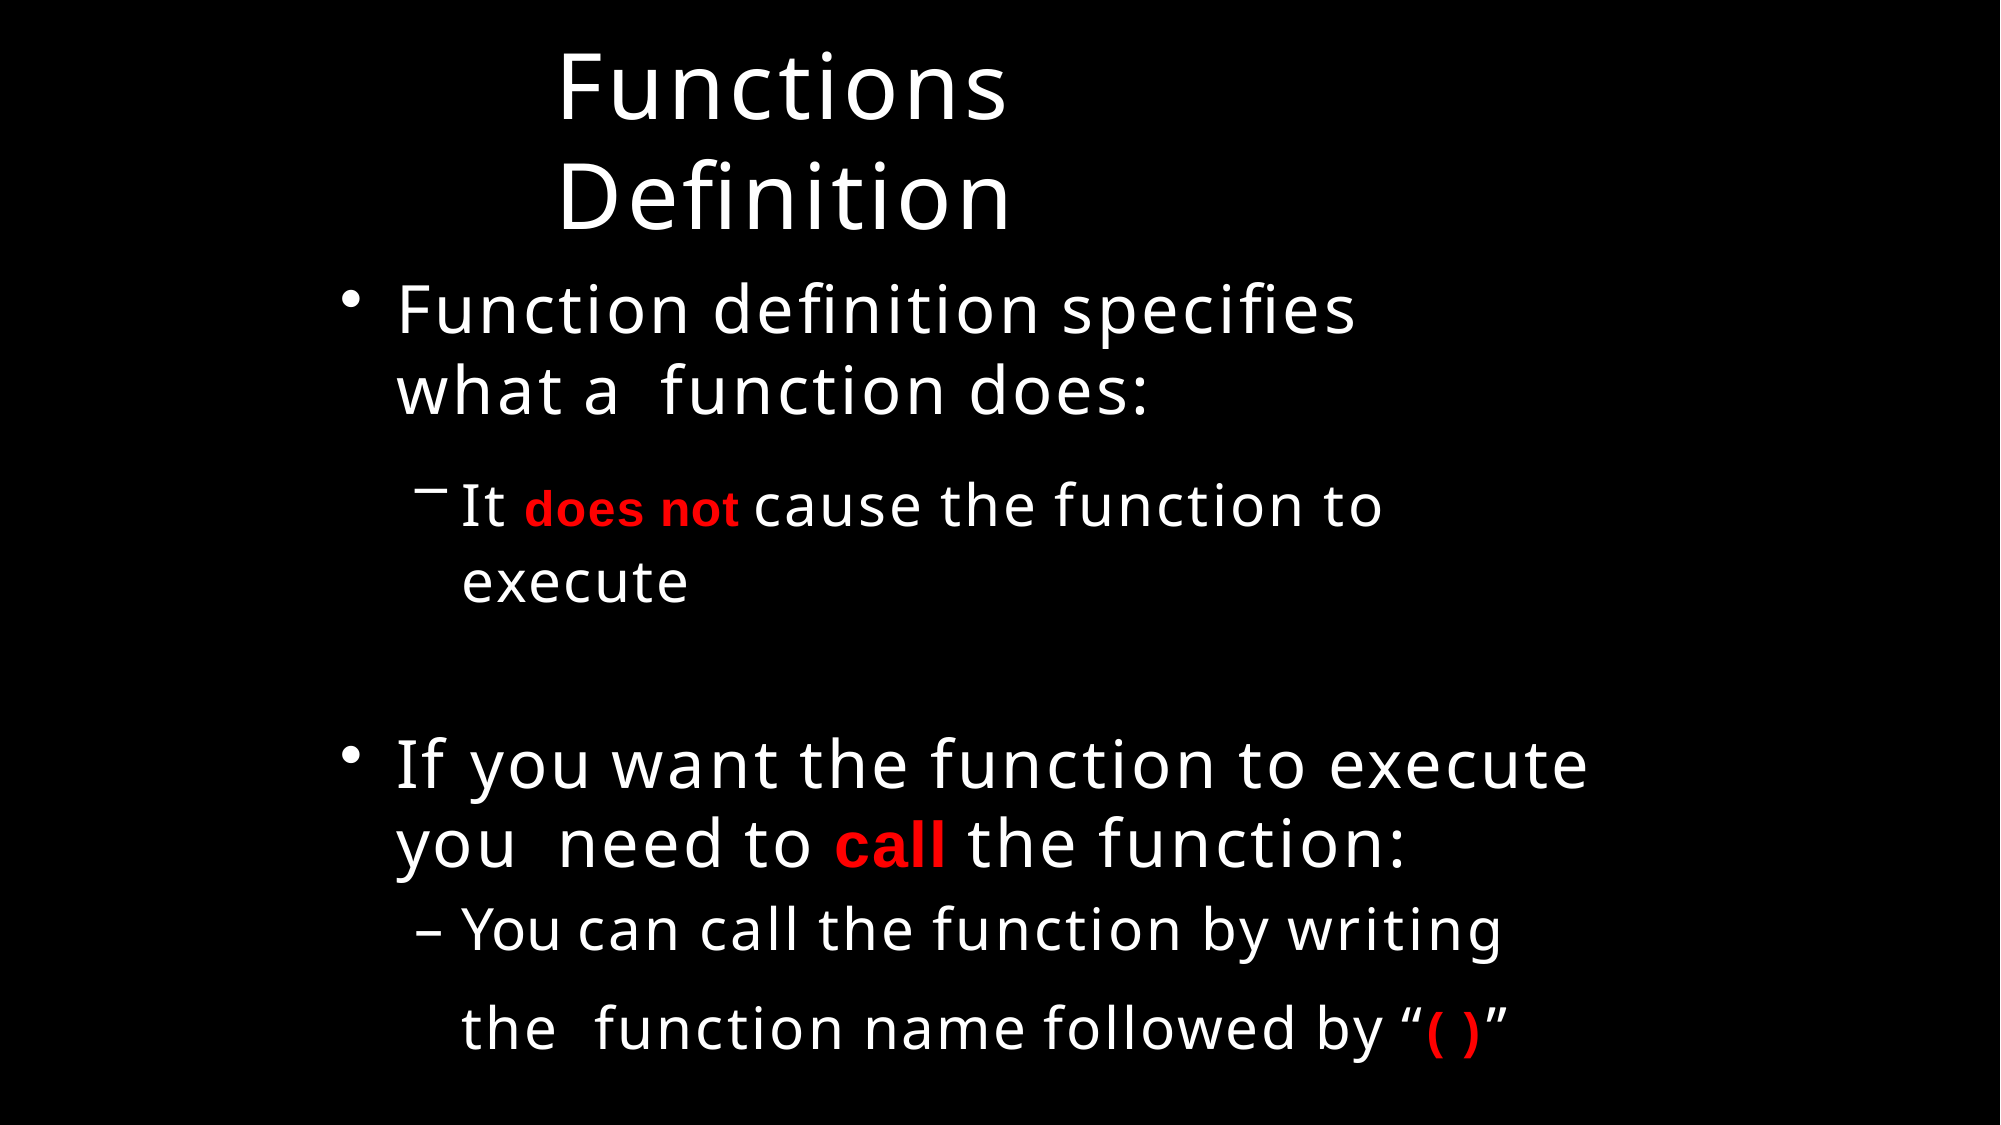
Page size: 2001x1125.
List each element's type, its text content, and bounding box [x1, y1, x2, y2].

title Functions Definition [553, 25, 1447, 248]
text_box Function definition specifies what a function does: It does not cause the function to execute If you want the function to execute you need to call the function: You can call the function by writing the function name followed by “( )” [337, 265, 1643, 1067]
